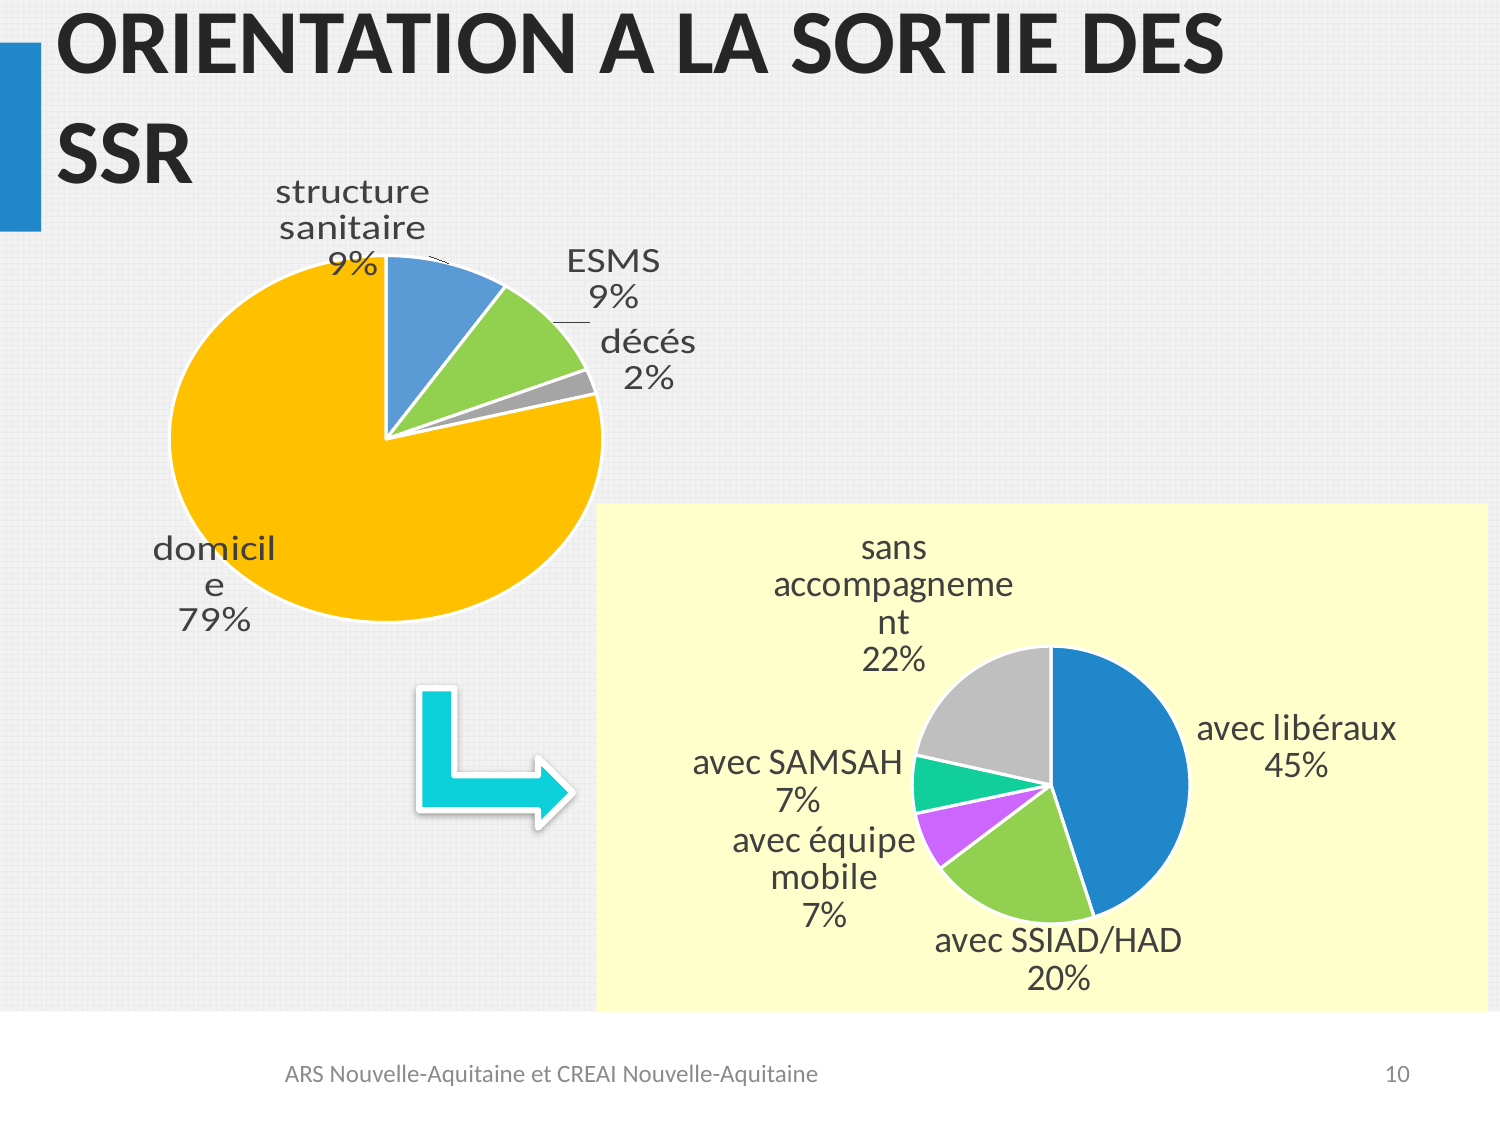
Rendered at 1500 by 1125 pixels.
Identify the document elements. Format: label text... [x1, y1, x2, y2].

title Orientation a la sortie des SSR [41, 16, 1392, 168]
slide_number 10 [1074, 1042, 1425, 1103]
footer ARS Nouvelle-Aquitaine et CREAI Nouvelle-Aquitaine [194, 1042, 916, 1103]
chart [4, 148, 1489, 1013]
text_box [416, 706, 576, 831]
